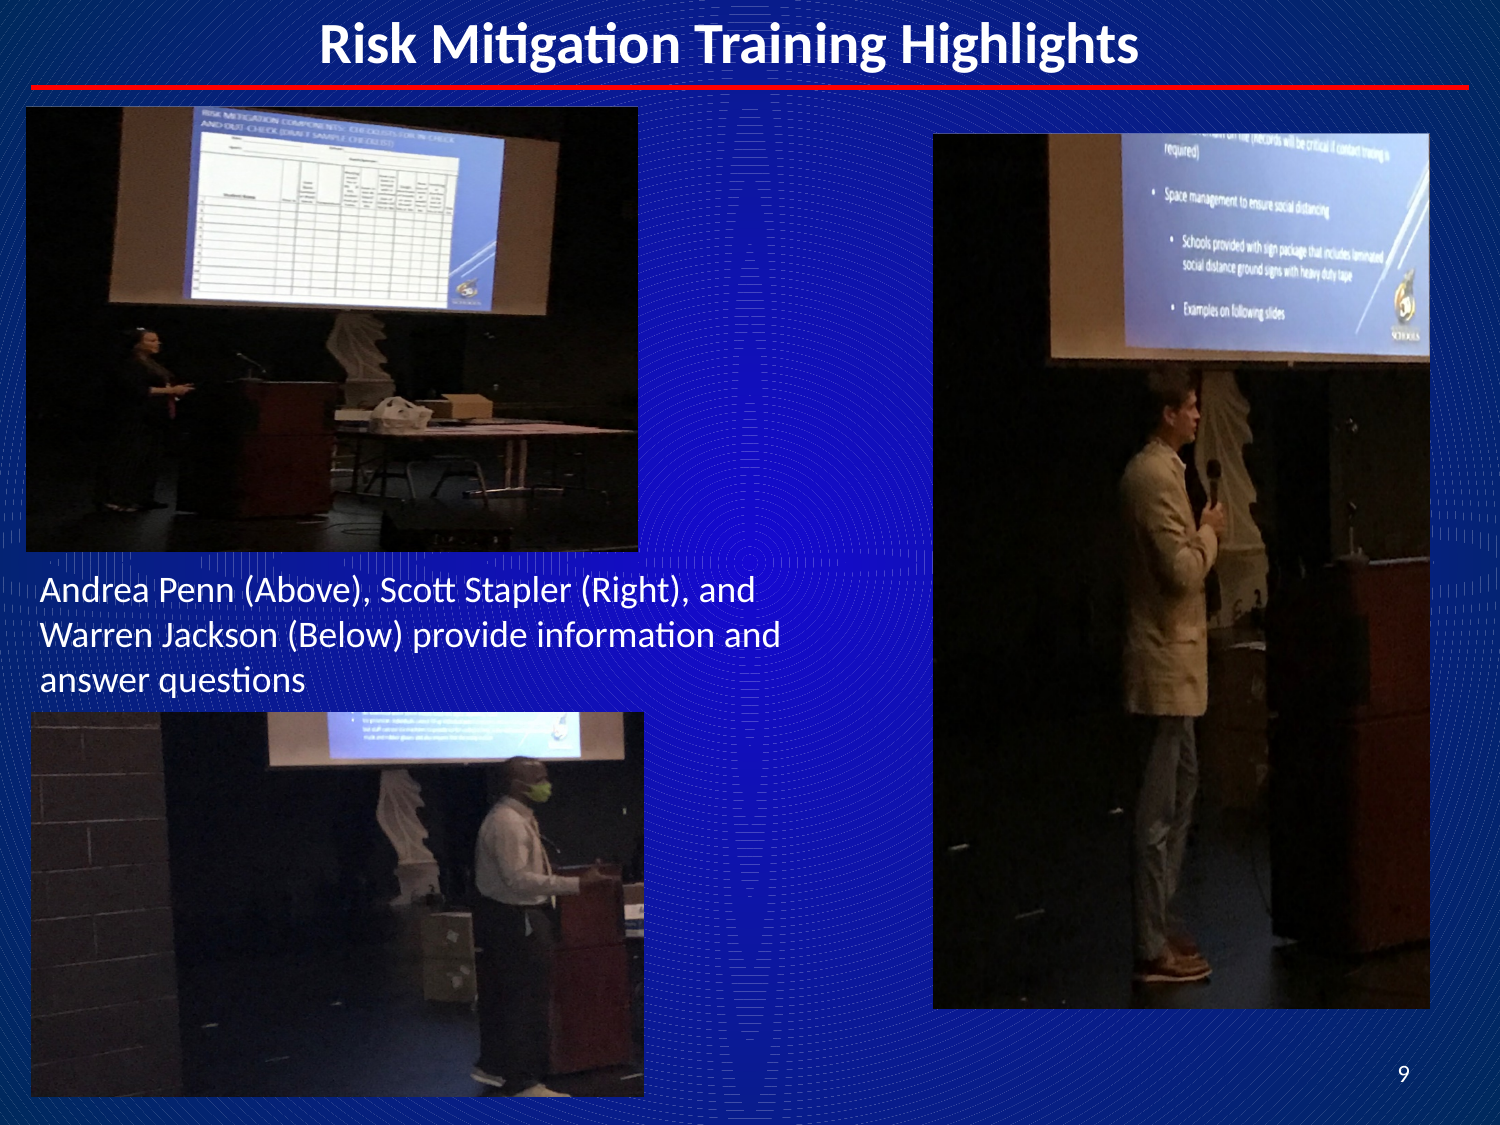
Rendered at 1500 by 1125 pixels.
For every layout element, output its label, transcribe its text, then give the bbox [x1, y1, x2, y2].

text_box Andrea Penn (Above), Scott Stapler (Right), and Warren Jackson (Below) provide information and answer questions [24, 557, 738, 708]
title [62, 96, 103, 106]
slide_number 9 [1074, 1042, 1425, 1103]
picture [30, 712, 644, 1098]
title Risk Mitigation Training Highlights [62, 20, 1413, 85]
picture [26, 22, 638, 636]
picture [743, 134, 1500, 1009]
title Risk Mitigation Training Highlights [560, 96, 1413, 107]
